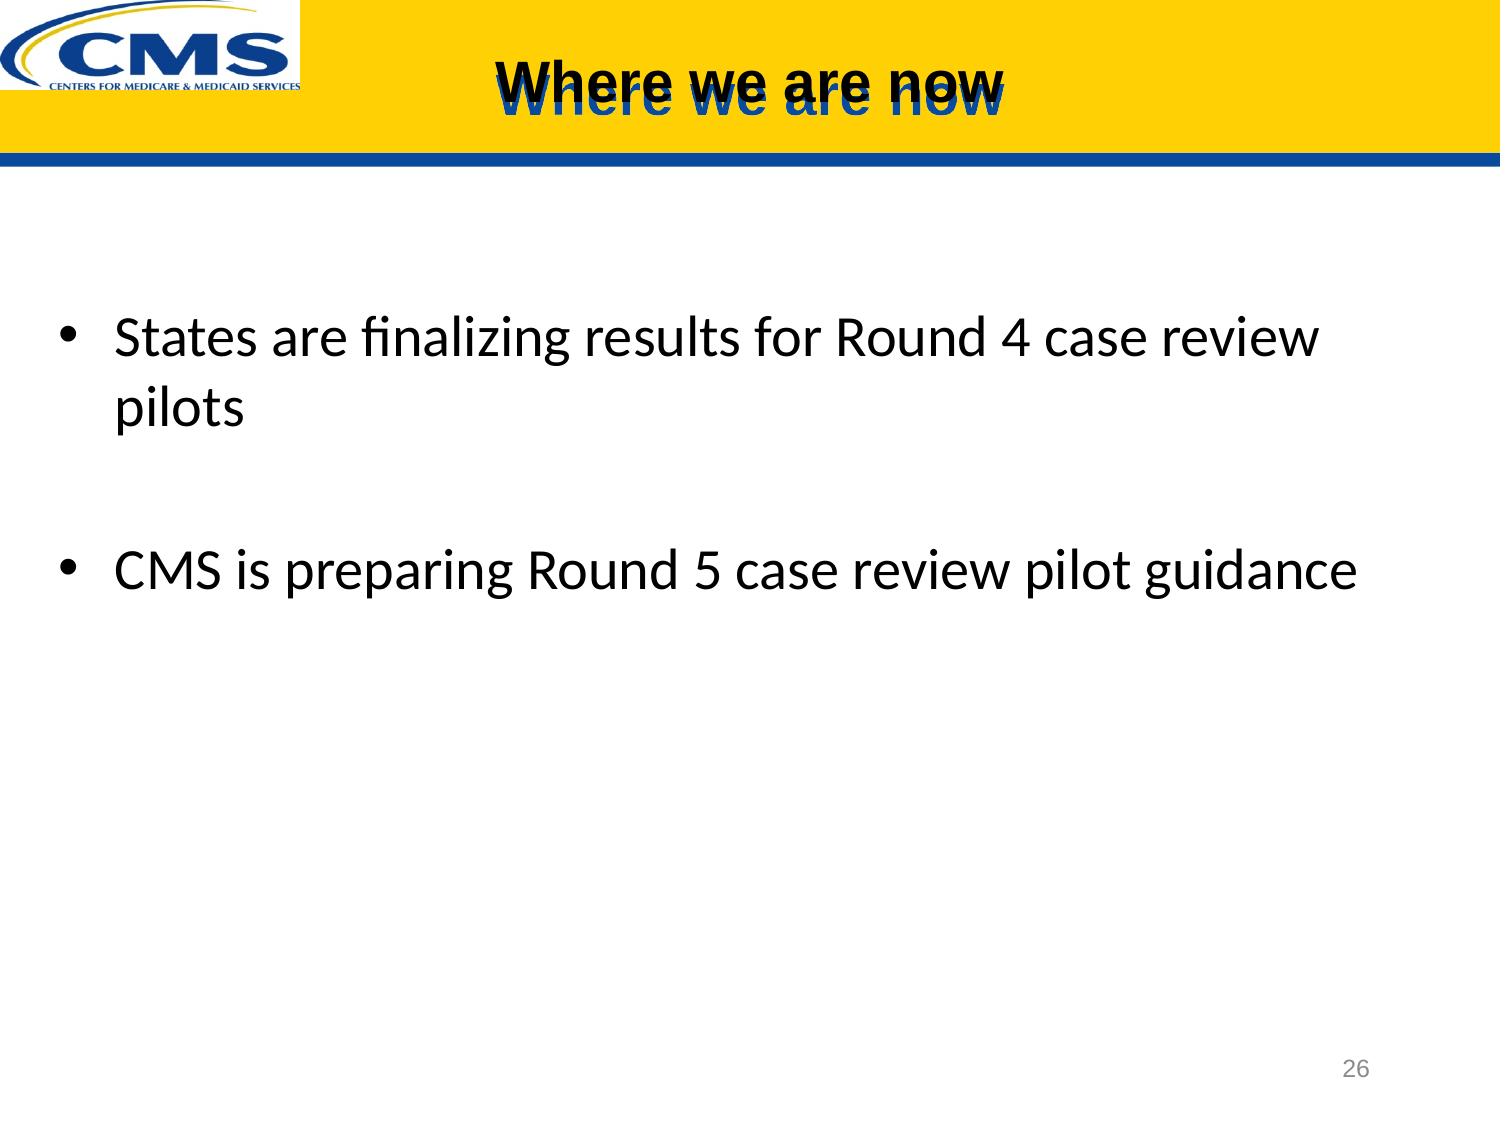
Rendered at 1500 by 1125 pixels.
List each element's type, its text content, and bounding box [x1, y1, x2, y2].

title Where we are now [0, 22, 1500, 137]
slide_number 26 [1275, 1037, 1438, 1098]
list States are finalizing results for Round 4 case review pilots CMS is preparing Round 5 case review pilot guidance [43, 290, 1394, 996]
picture [0, 0, 300, 90]
